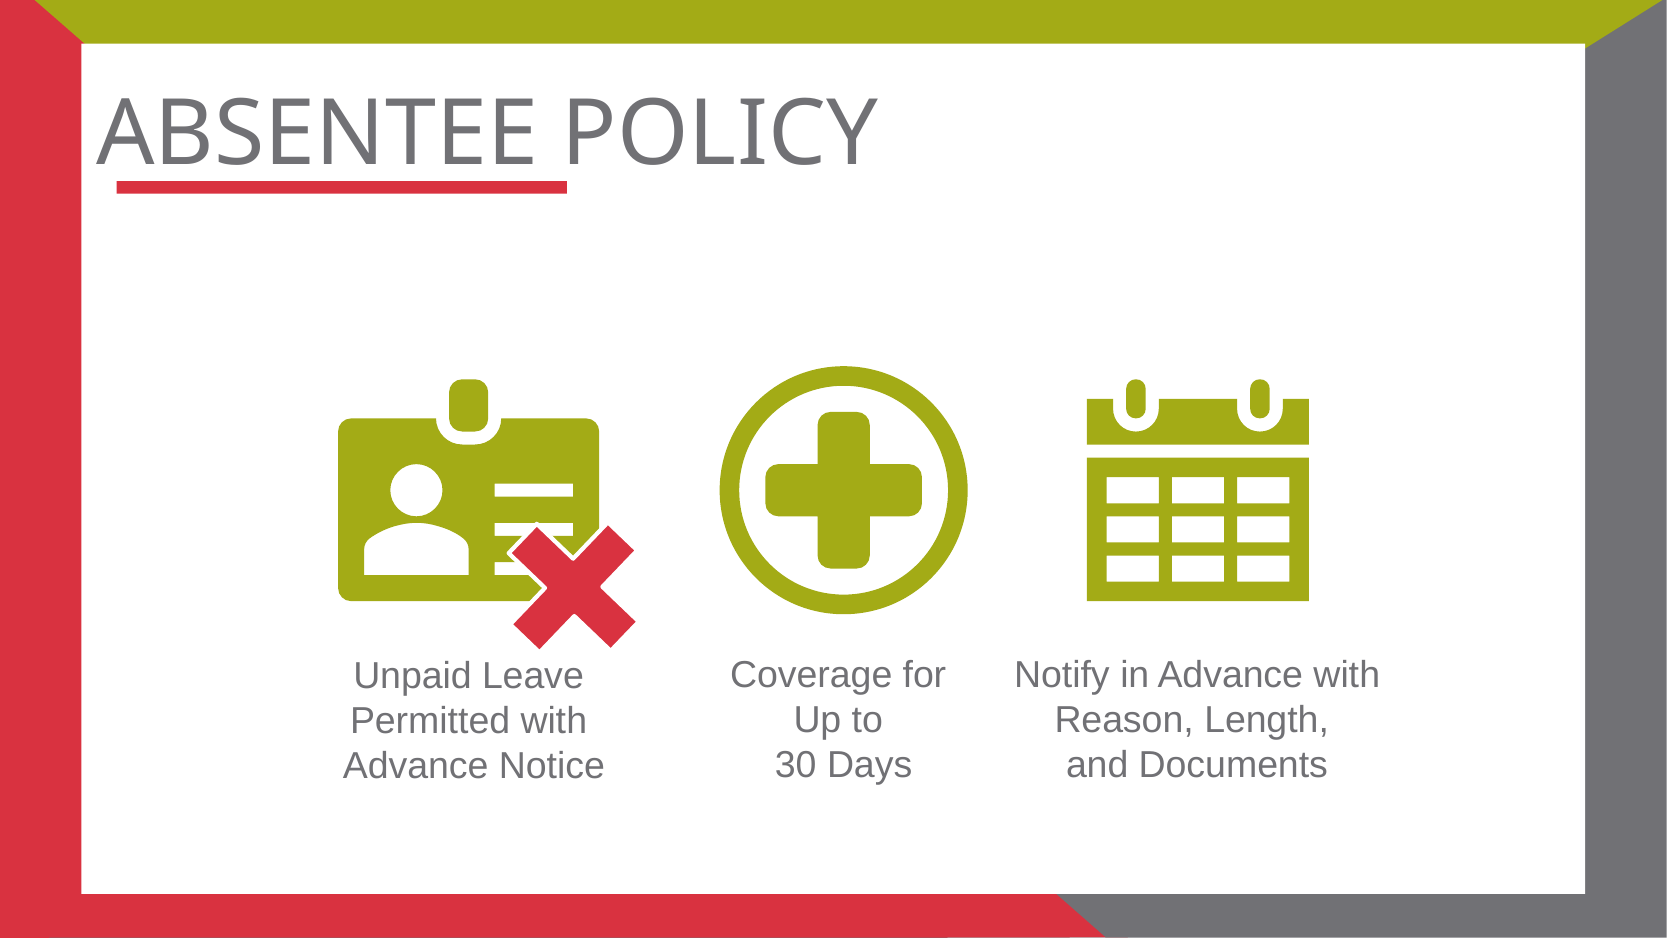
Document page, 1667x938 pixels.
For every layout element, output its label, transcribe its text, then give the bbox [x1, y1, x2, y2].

text_box Unpaid Leave Permitted with Advance Notice [267, 643, 681, 794]
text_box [1041, 333, 1355, 648]
text_box [630, 610, 641, 634]
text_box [686, 333, 1001, 648]
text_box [311, 333, 626, 648]
title ABSENTEE POLICY [81, 50, 1568, 207]
text_box [630, 540, 640, 562]
text_box Notify in Advance with Reason, Length, and Documents [990, 642, 1404, 793]
text_box Coverage for Up to 30 Days [637, 643, 990, 793]
